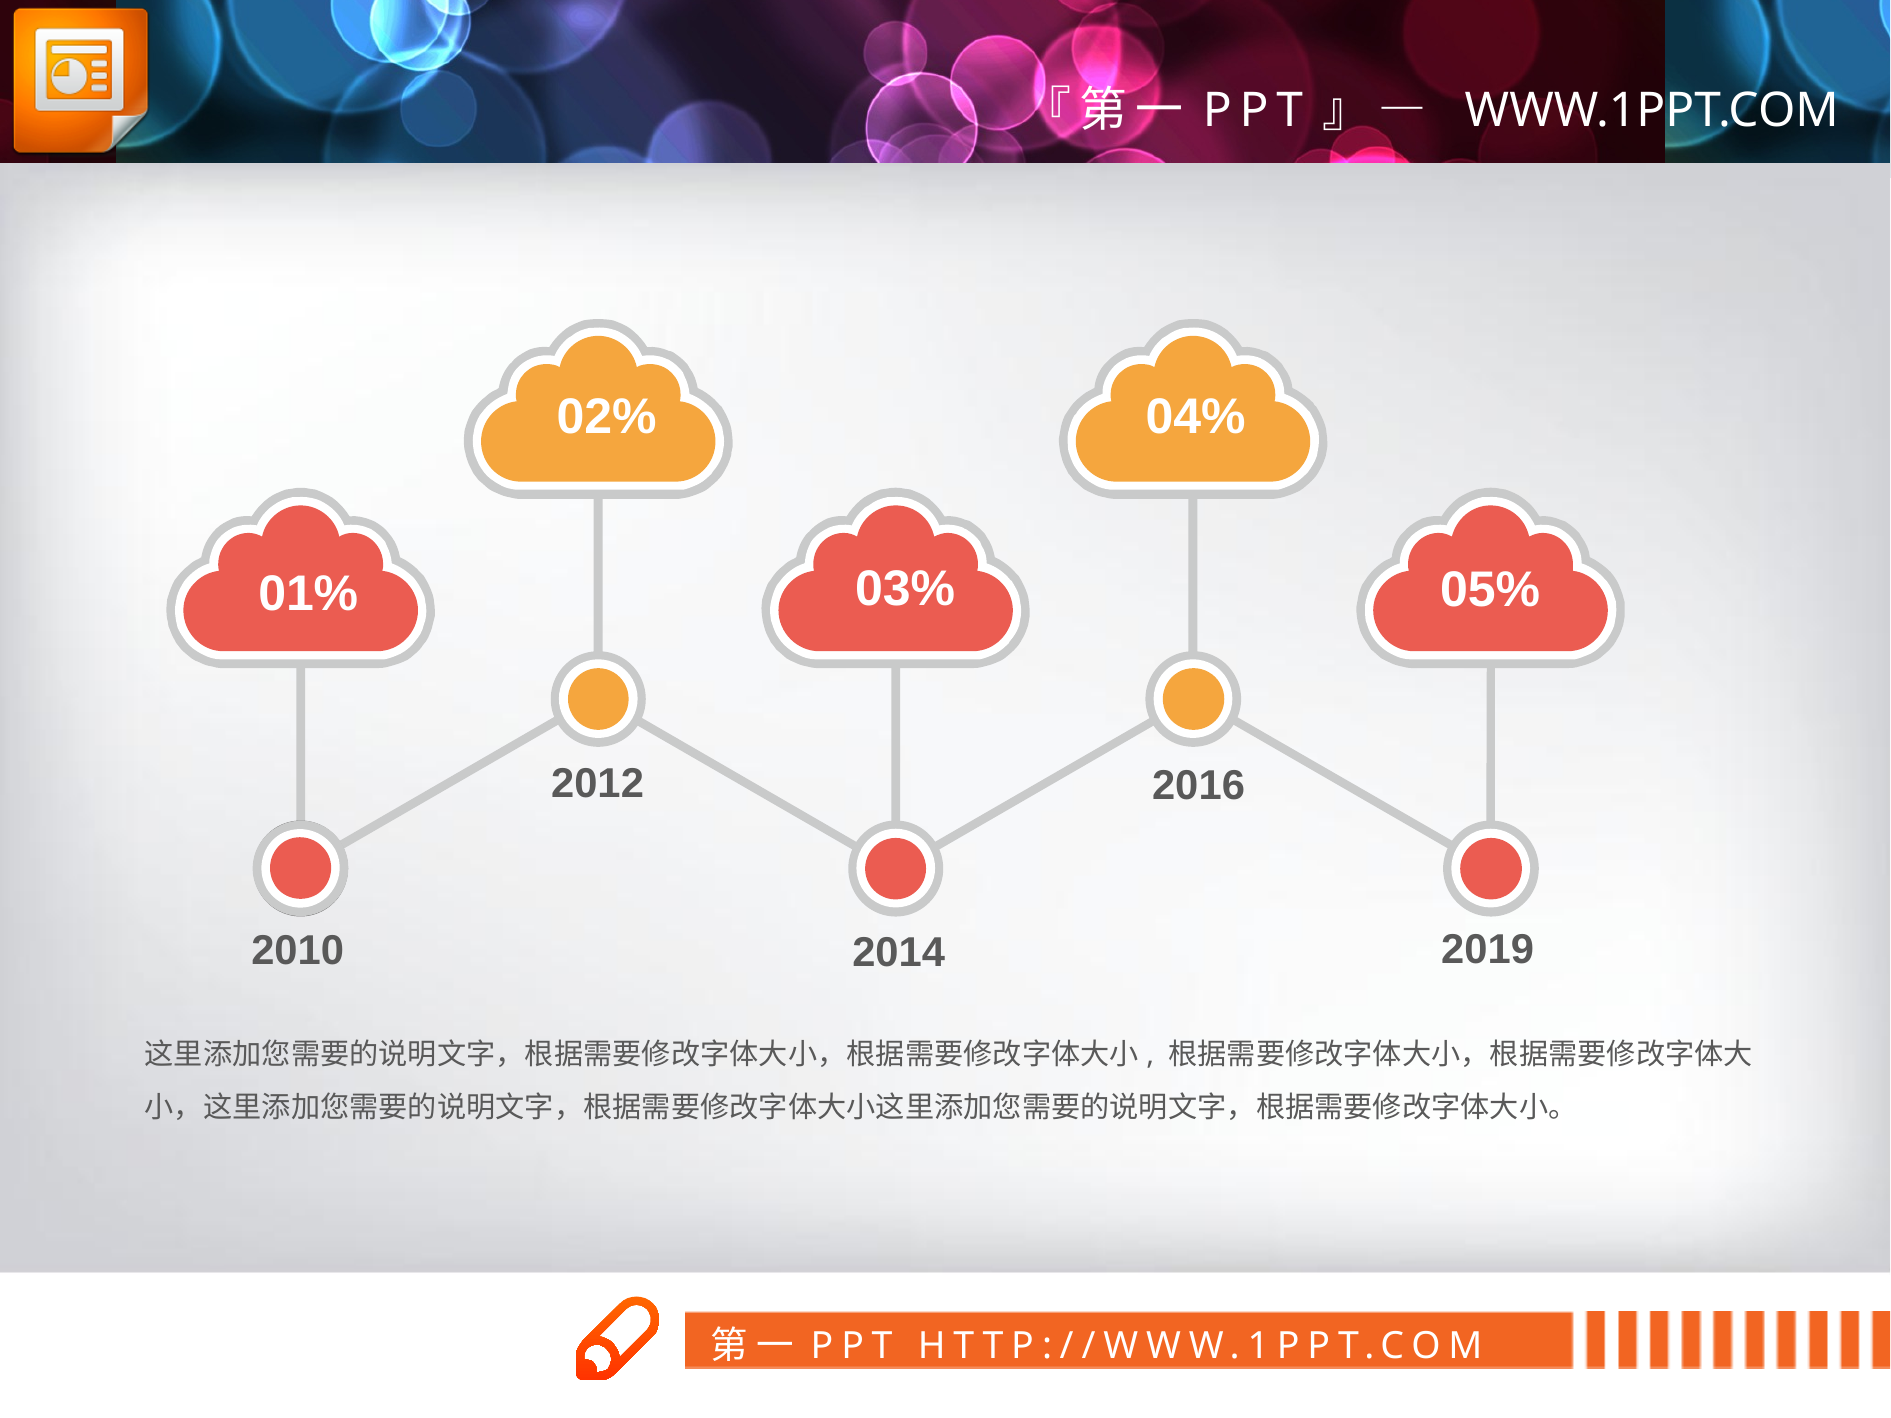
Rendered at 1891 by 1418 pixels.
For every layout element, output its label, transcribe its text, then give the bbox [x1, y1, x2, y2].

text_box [1035, 691, 1350, 876]
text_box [166, 487, 436, 924]
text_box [440, 691, 756, 876]
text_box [1058, 318, 1328, 747]
text_box 这里添加您需要的说明文字，根据需要修改字体大小，根据需要修改字体大小, 根据需要修改字体大小，根据需要修改字体大小，这里添加您需要的说明文字，根据需要修改字体大小这里添加您需要的说明文字，根据需要修改字体大小。 [129, 1010, 1794, 1131]
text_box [1355, 487, 1625, 917]
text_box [463, 318, 733, 747]
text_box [761, 487, 1030, 917]
picture [685, 1311, 1891, 1369]
text_box 2010 [236, 932, 374, 981]
text_box 2019 [1426, 925, 1564, 979]
text_box 2014 [837, 925, 975, 982]
picture [0, 0, 1891, 1275]
